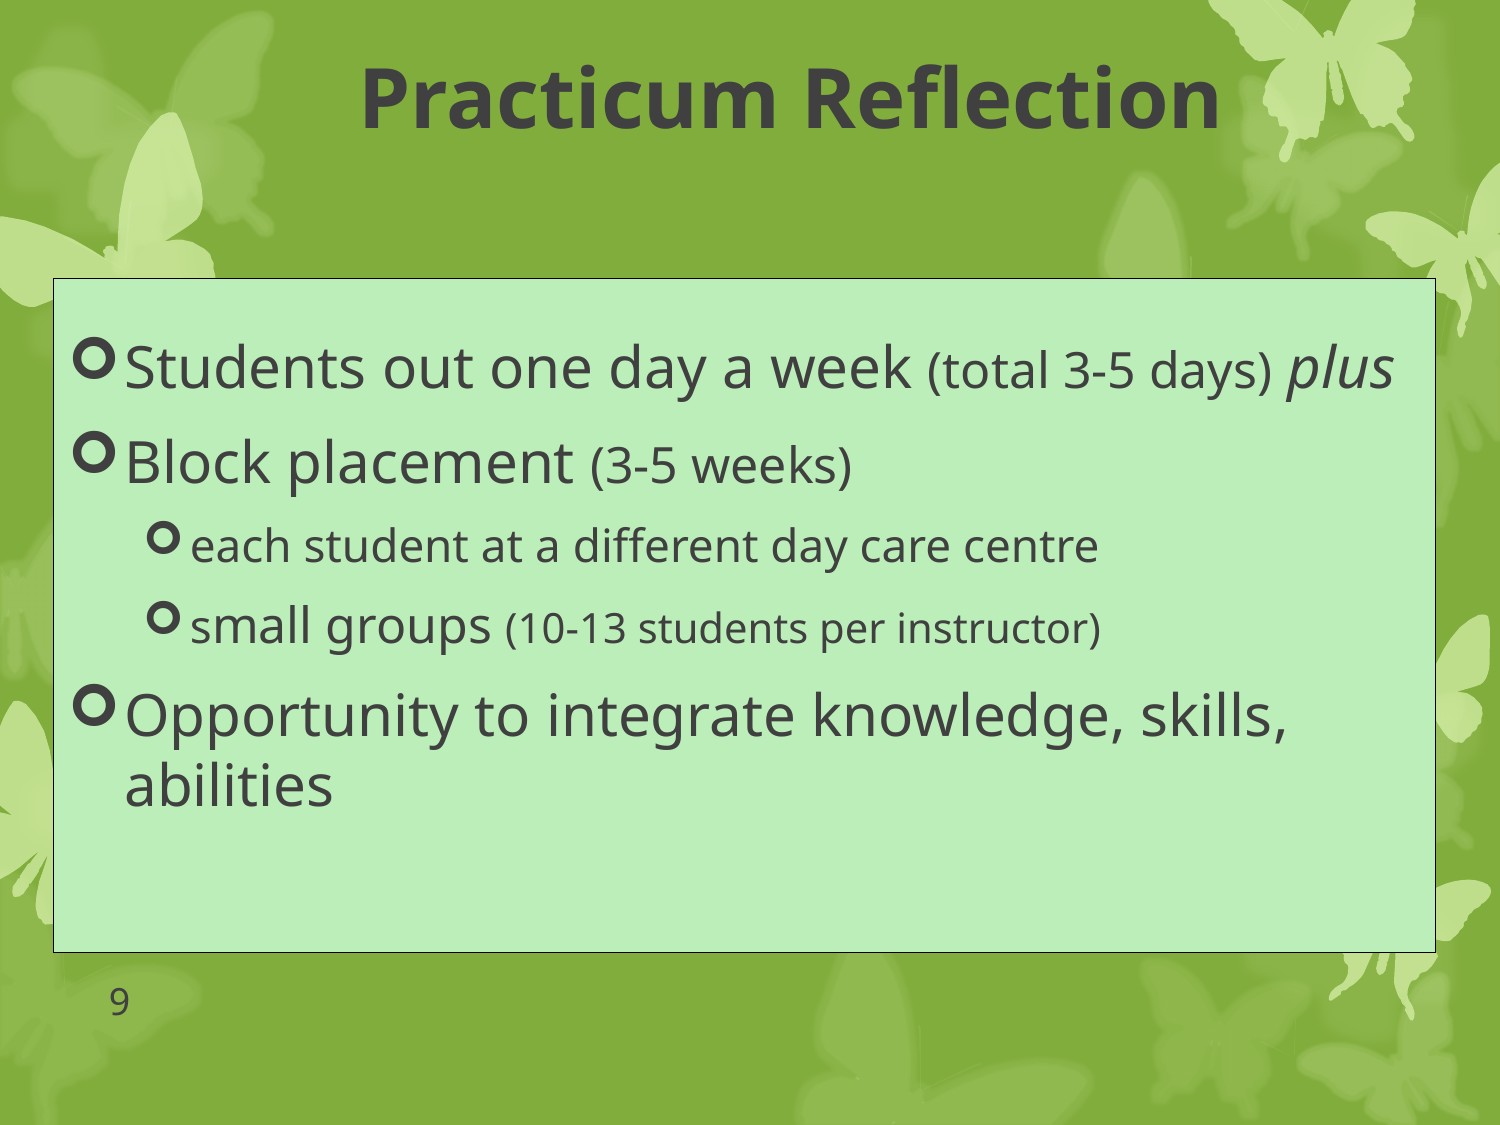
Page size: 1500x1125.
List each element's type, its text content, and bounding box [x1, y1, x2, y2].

title Practicum Reflection [206, 19, 1376, 171]
list Students out one day a week (total 3-5 days) plus Block placement (3-5 weeks) each student at a different day care centre small groups (10-13 students per instructor) Opportunity to integrate knowledge, skills, abilities [53, 278, 1436, 953]
slide_number 9 [93, 976, 194, 1037]
